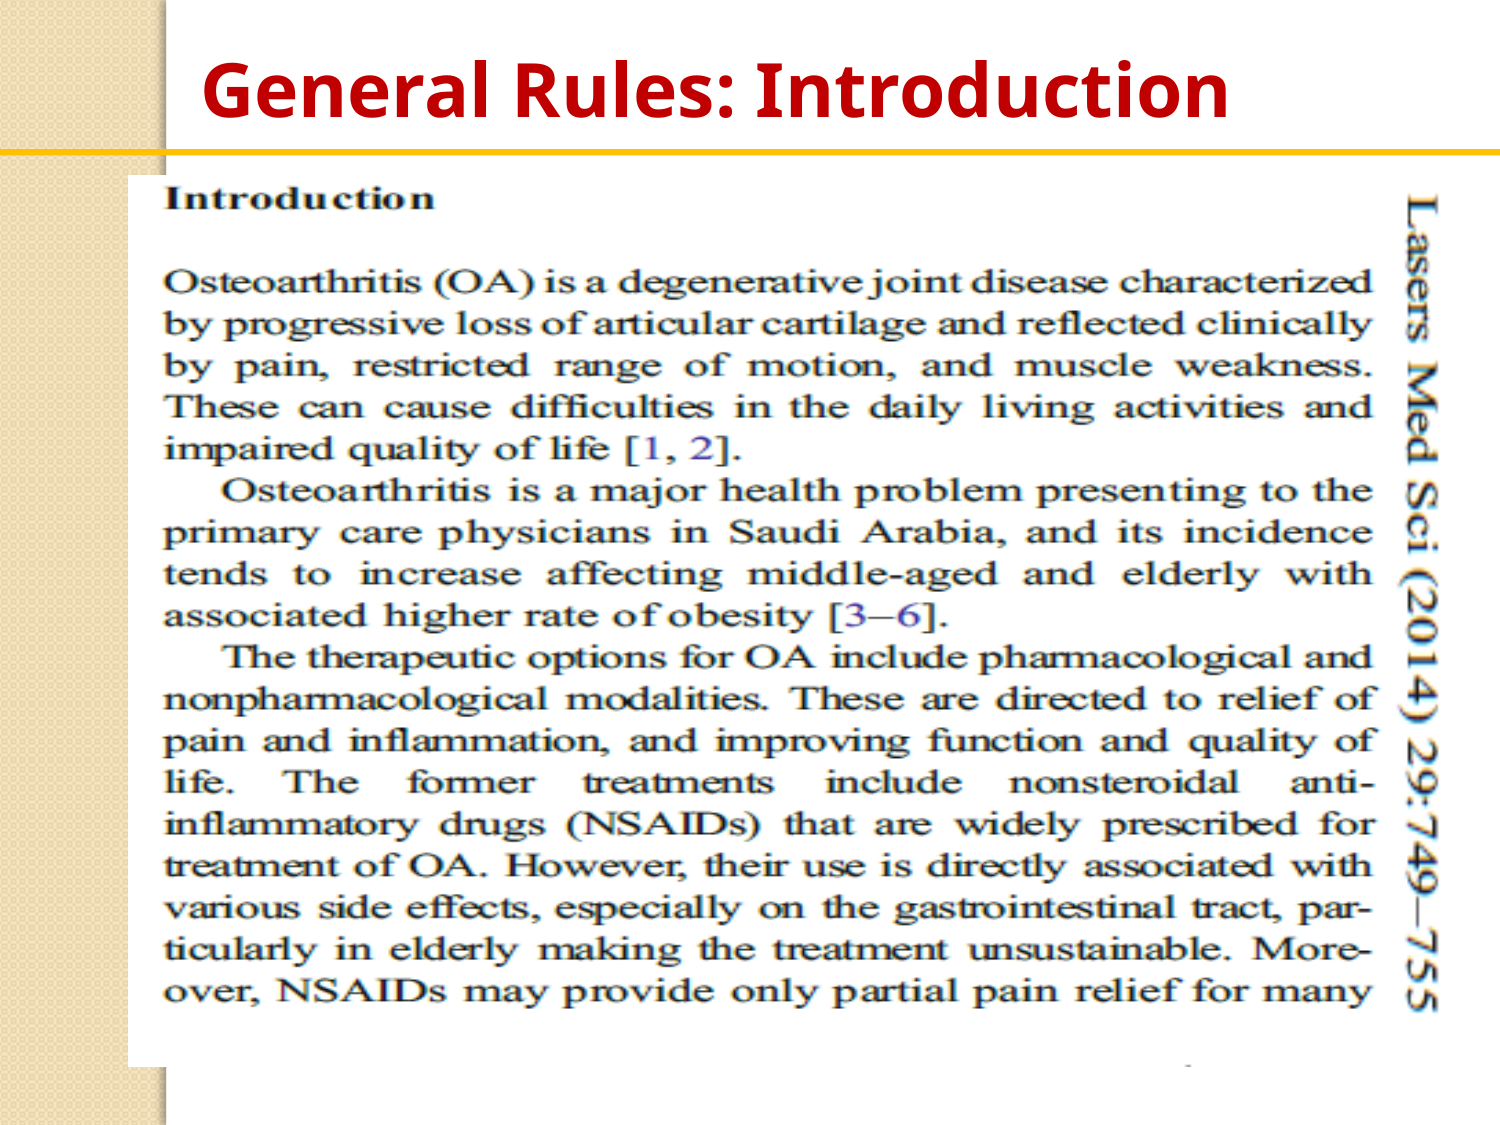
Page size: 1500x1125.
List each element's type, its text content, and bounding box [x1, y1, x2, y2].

picture [128, 175, 1500, 1067]
text_box General Rules: Introduction [35, 35, 1418, 140]
